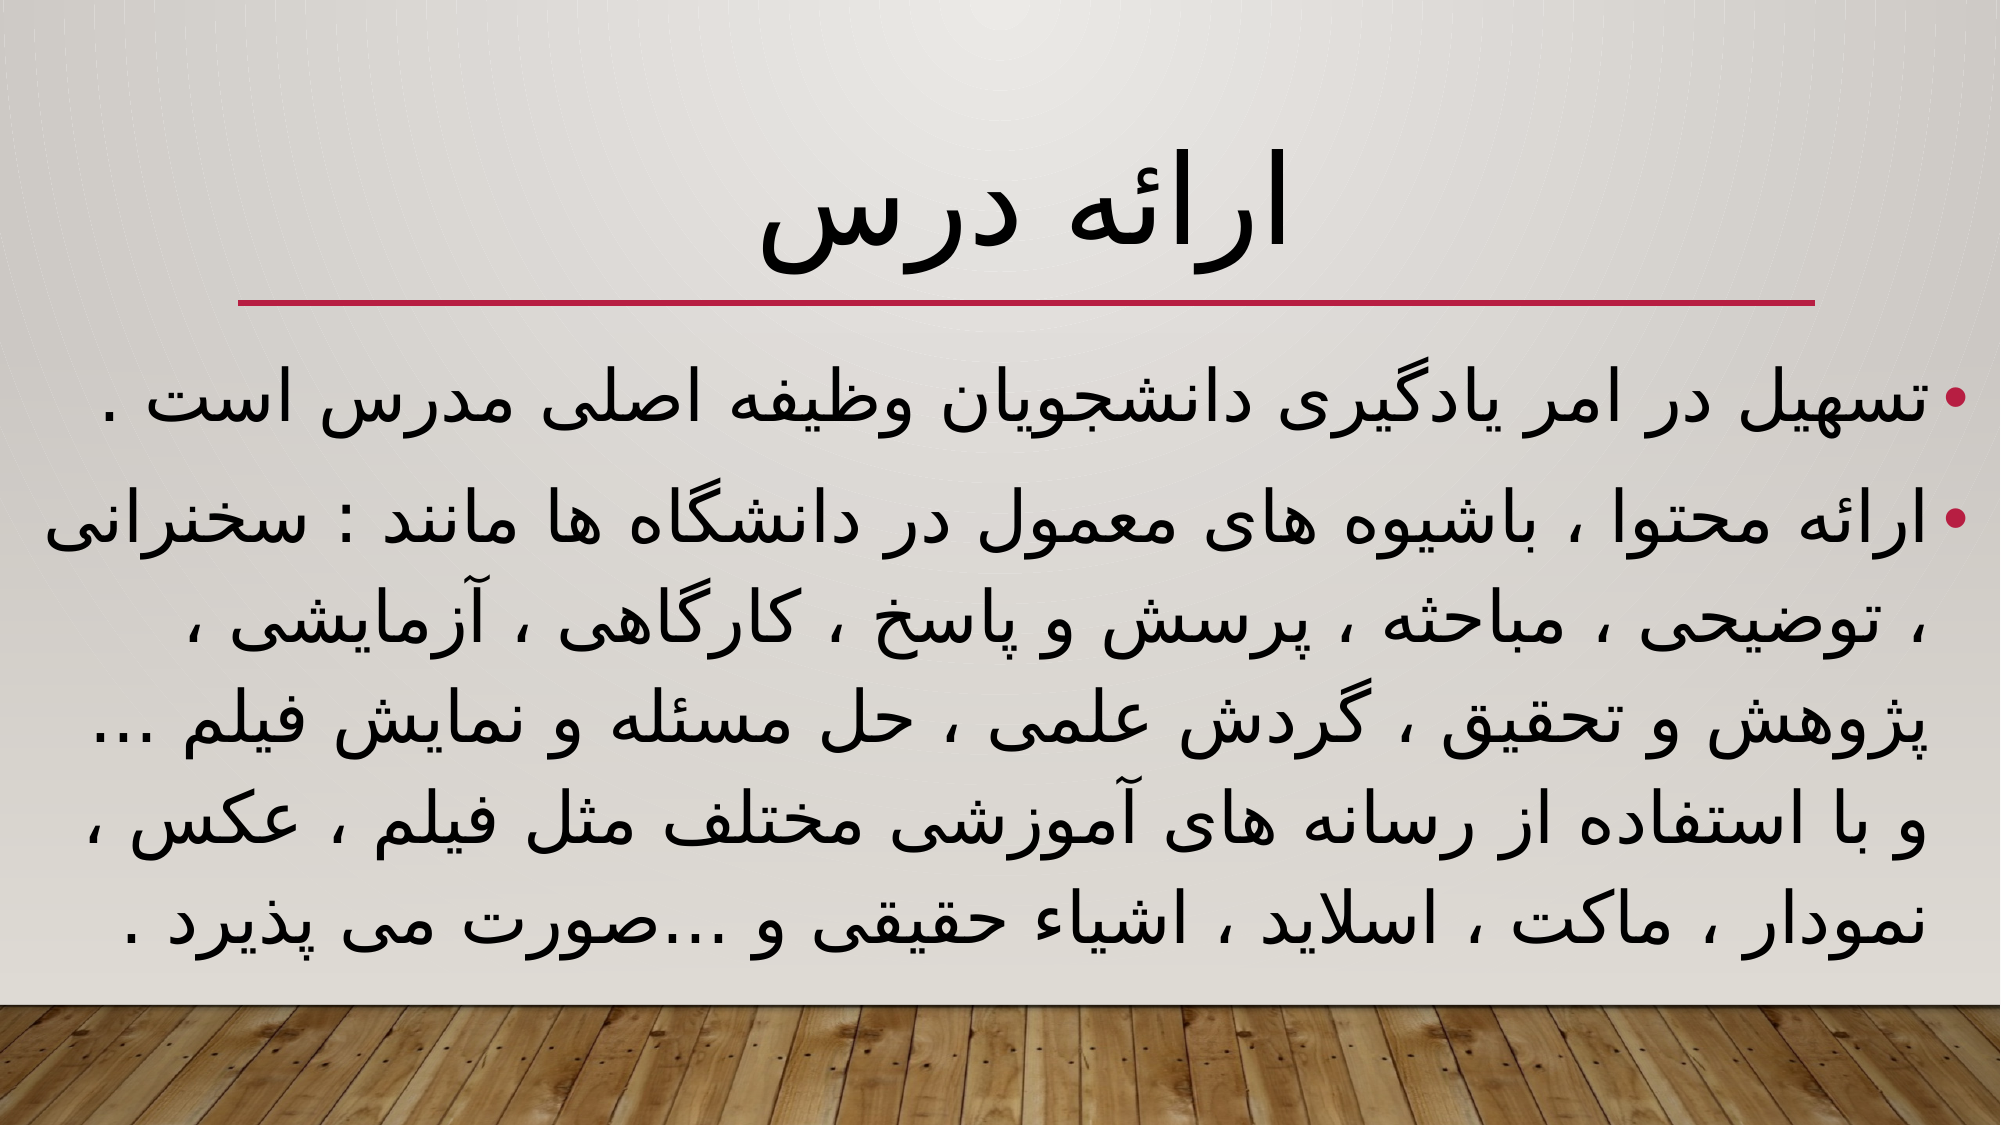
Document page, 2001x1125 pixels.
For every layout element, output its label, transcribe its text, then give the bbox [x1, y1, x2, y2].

list تسهیل در امر یادگیری دانشجویان وظیفه اصلی مدرس است . ارائه محتوا ، باشیوه های معمول در دانشگاه ها مانند : سخنرانی ، توضیحی ، مباحثه ، پرسش و پاسخ ، کارگاهی ، آزمایشی ، پژوهش و تحقیق ، گردش علمی ، حل مسئله و نمایش فیلم ... و با استفاده از رسانه های آموزشی مختلف مثل فیلم ، عکس ، نمودار ، ماکت ، اسلاید ، اشیاء حقیقی و ...صورت می پذیرد . [17, 330, 1983, 993]
picture [0, 1005, 2000, 1125]
title ارائه درس [238, 131, 1814, 305]
